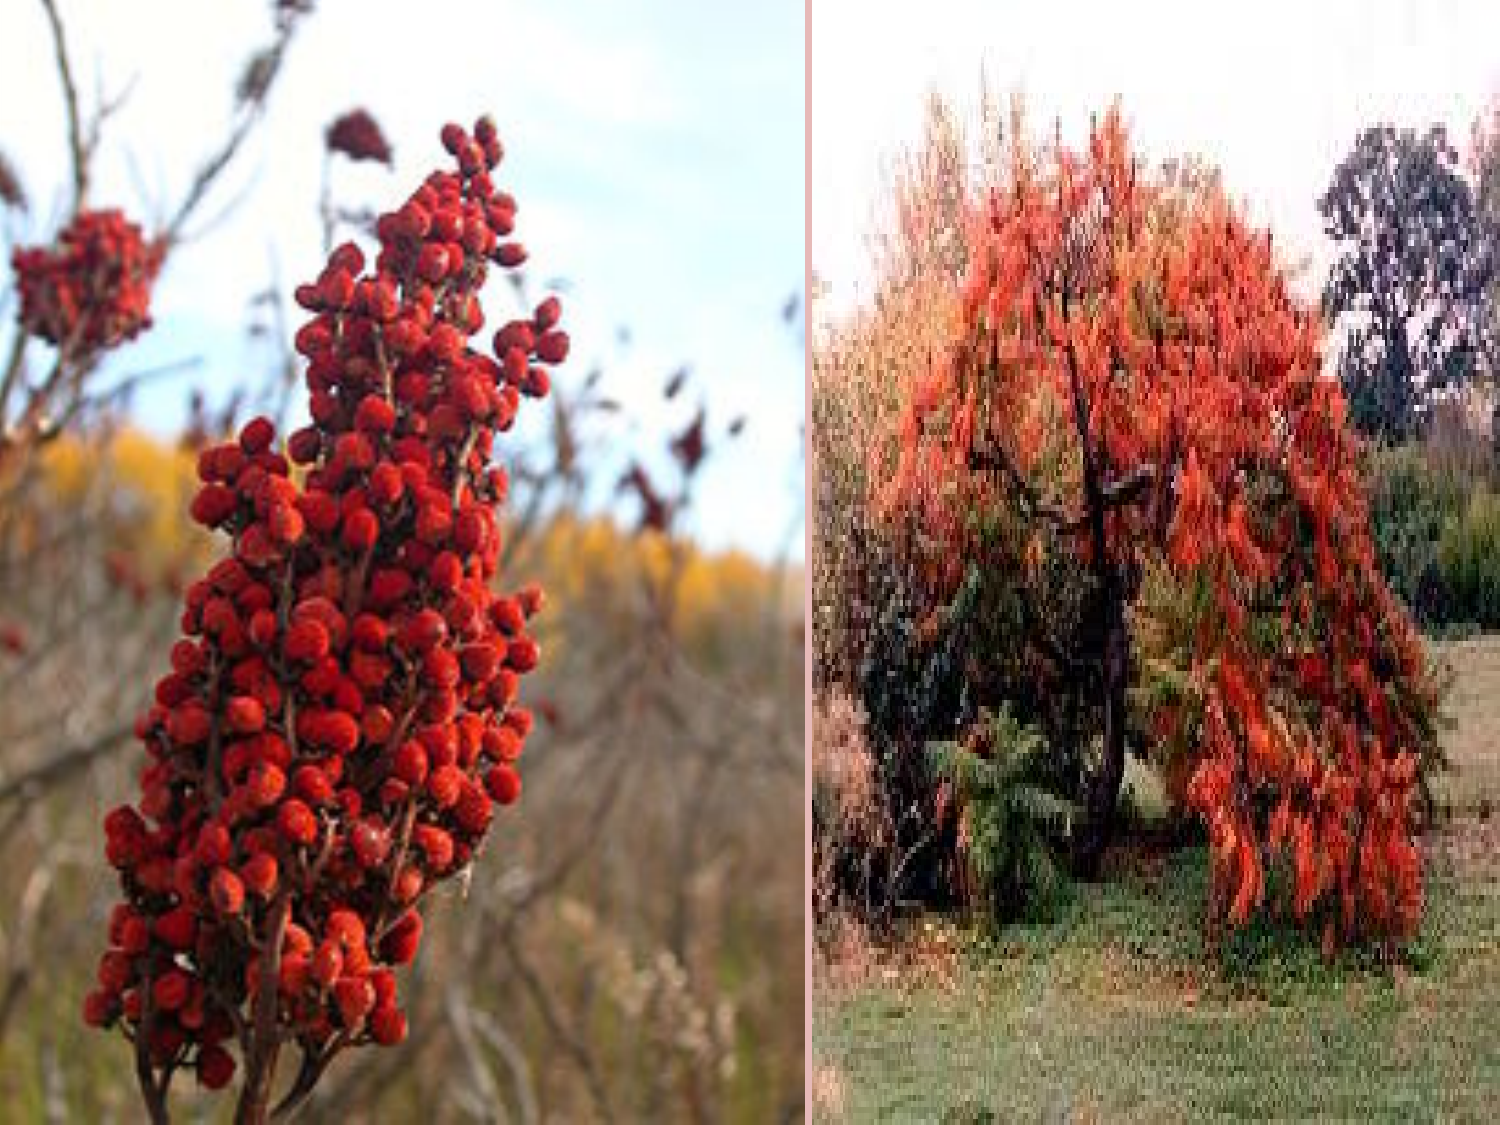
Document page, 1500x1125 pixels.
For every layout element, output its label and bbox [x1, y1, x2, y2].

list [0, 0, 806, 1125]
picture [812, 0, 1500, 1125]
